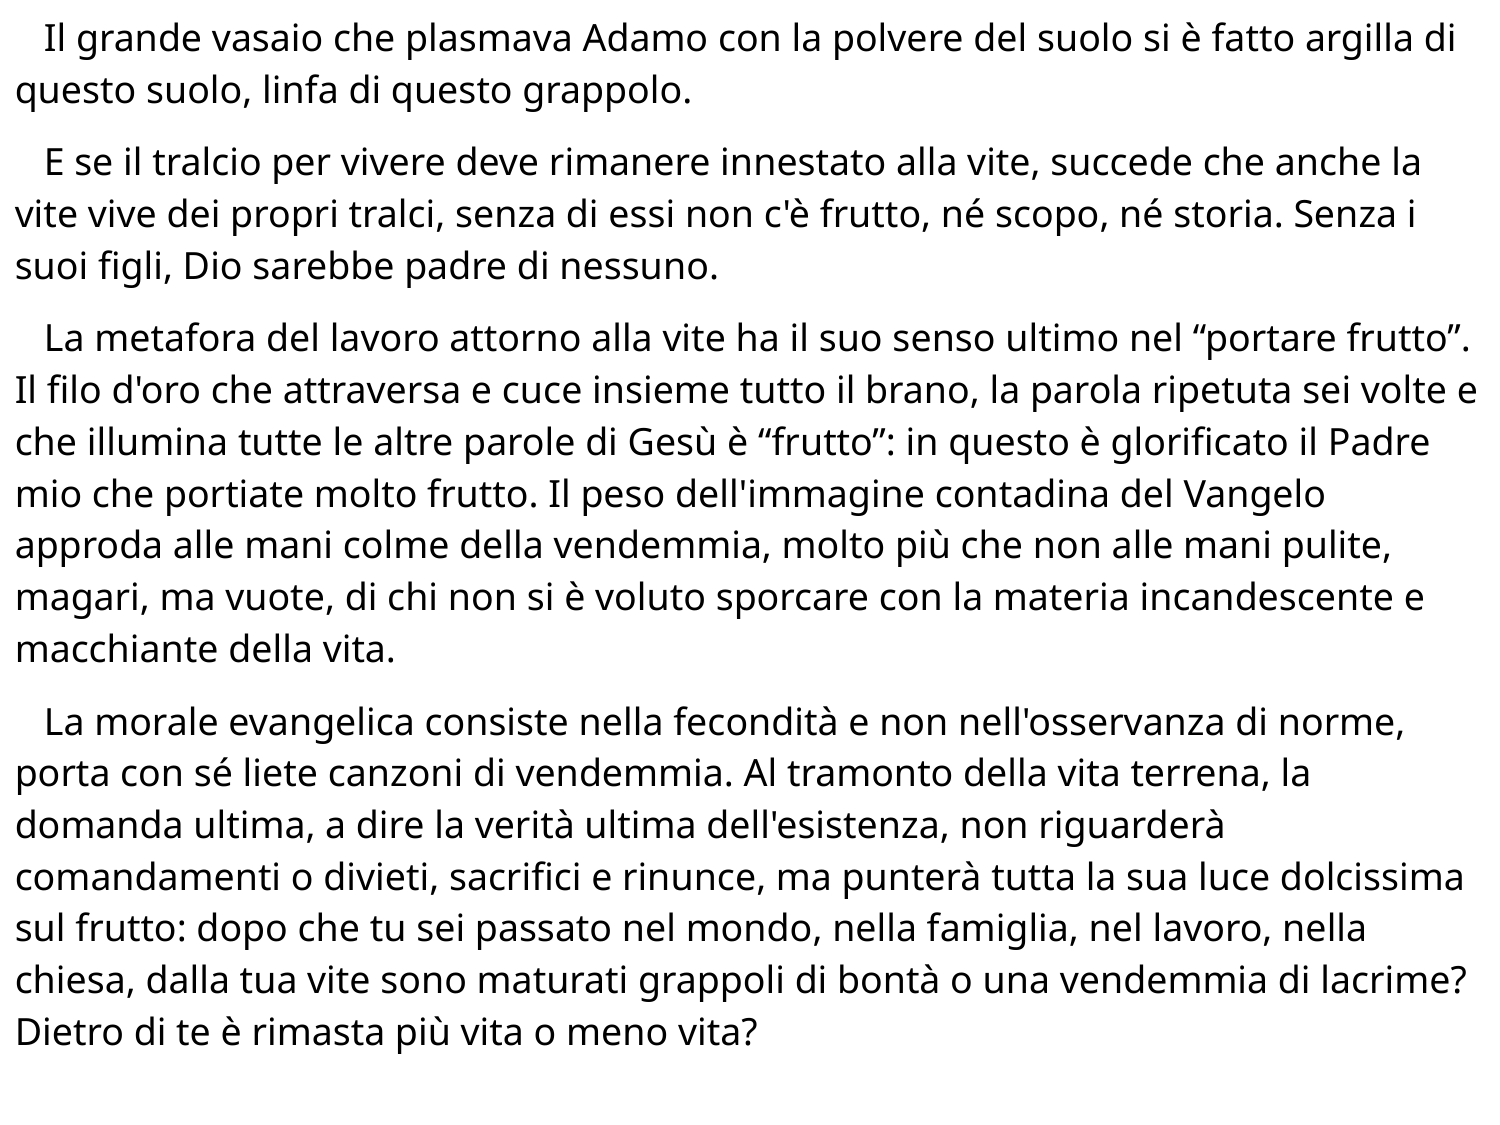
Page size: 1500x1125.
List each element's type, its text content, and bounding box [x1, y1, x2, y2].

text_box Il grande vasaio che plasmava Adamo con la polvere del suolo si è fatto argilla di questo suolo, linfa di questo grappolo. E se il tralcio per vivere deve rimanere innestato alla vite, succede che anche la vite vive dei propri tralci, senza di essi non c'è frutto, né scopo, né storia. Senza i suoi figli, Dio sarebbe padre di nessuno. La metafora del lavoro attorno alla vite ha il suo senso ultimo nel “portare frutto”. Il filo d'oro che attraversa e cuce insieme tutto il brano, la parola ripetuta sei volte e che illumina tutte le altre parole di Gesù è “frutto”: in questo è glorificato il Padre mio che portiate molto frutto. Il peso dell'immagine contadina del Vangelo approda alle mani colme della vendemmia, molto più che non alle mani pulite, magari, ma vuote, di chi non si è voluto sporcare con la materia incandescente e macchiante della vita. La morale evangelica consiste nella fecondità e non nell'osservanza di norme, porta con sé liete canzoni di vendemmia. Al tramonto della vita terrena, la domanda ultima, a dire la verità ultima dell'esistenza, non riguarderà comandamenti o divieti, sacrifici e rinunce, ma punterà tutta la sua luce dolcissima sul frutto: dopo che tu sei passato nel mondo, nella famiglia, nel lavoro, nella chiesa, dalla tua vite sono maturati grappoli di bontà o una vendemmia di lacrime? Dietro di te è rimasta più vita o meno vita? [0, 0, 1500, 1061]
